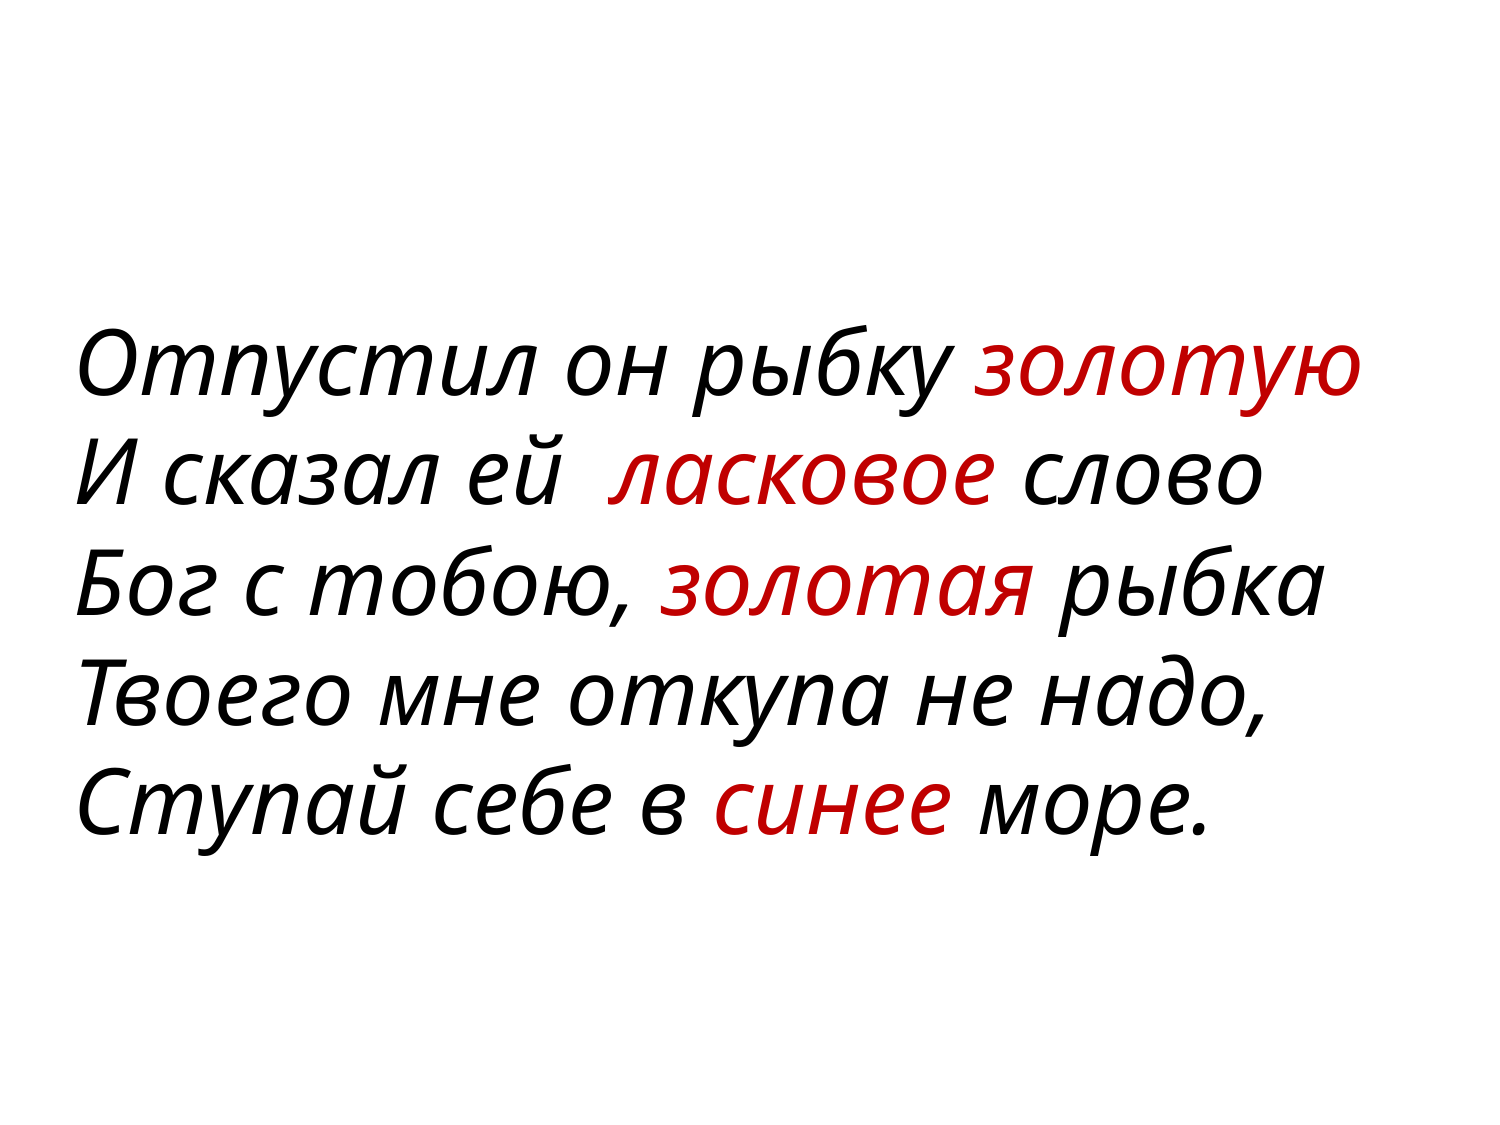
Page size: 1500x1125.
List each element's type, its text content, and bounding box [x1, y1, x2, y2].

text_box Отпустил он рыбку золотую И сказал ей ласковое слово Бог с тобою, золотая рыбка Твоего мне откупа не надо, Ступай себе в синее море. [58, 295, 1442, 861]
